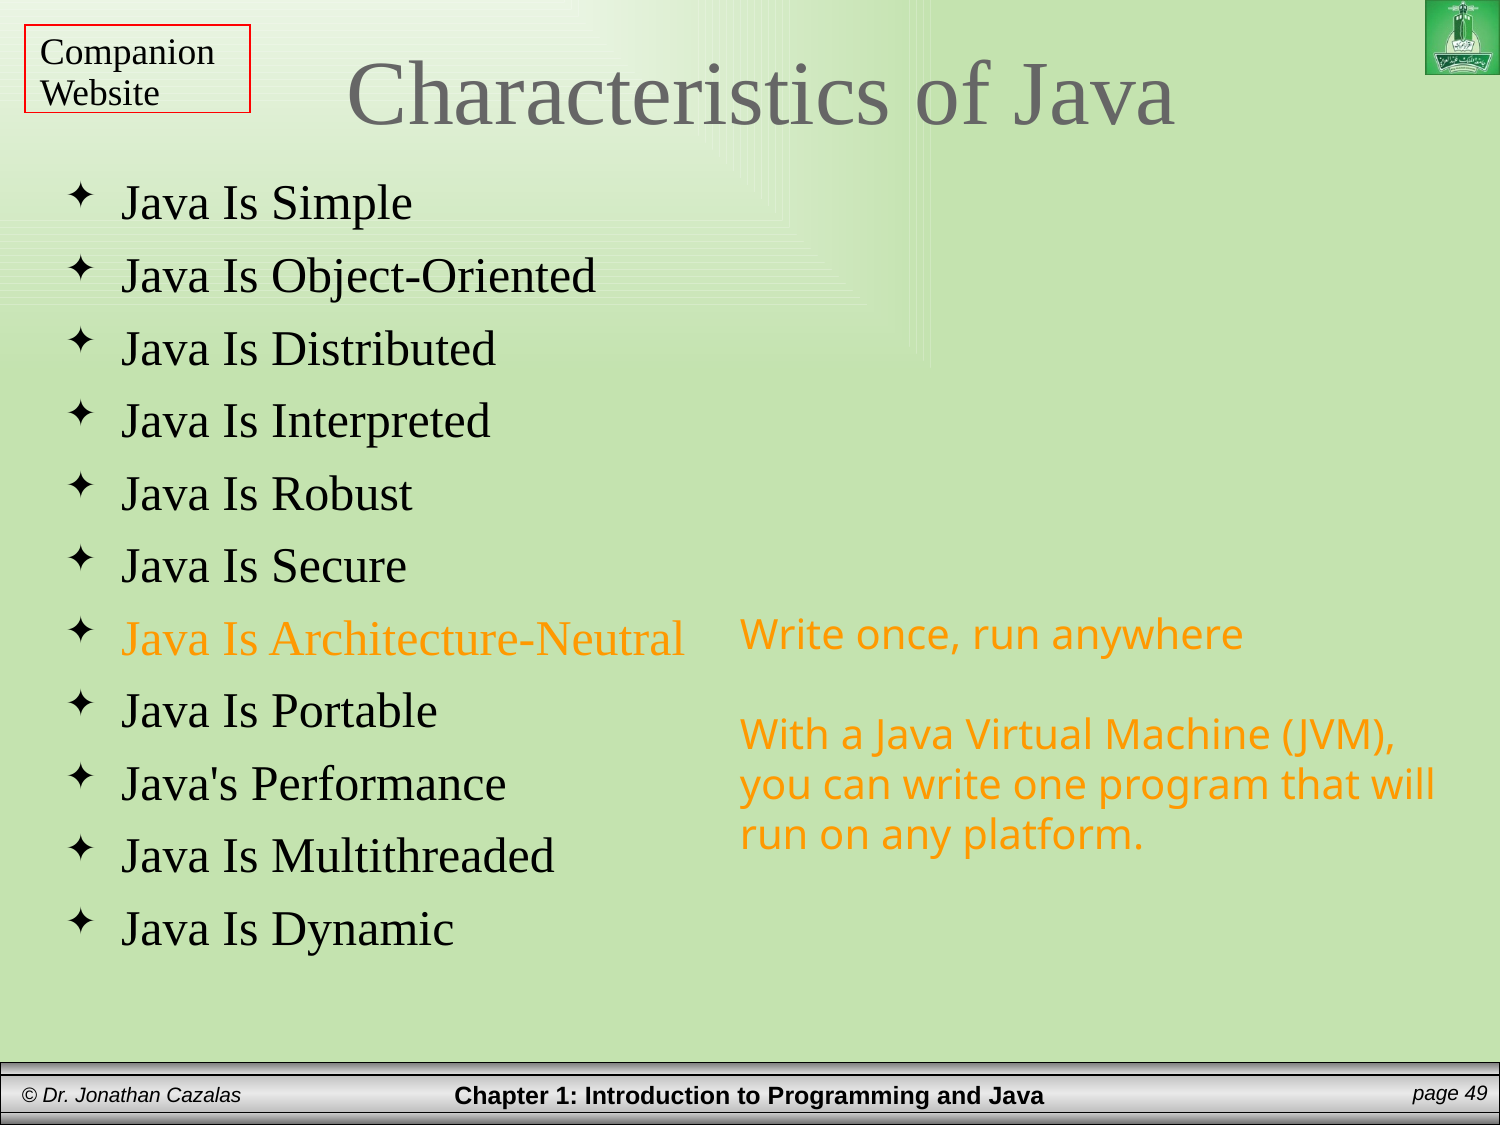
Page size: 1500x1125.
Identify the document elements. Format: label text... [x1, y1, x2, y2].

text_box Companion Website [24, 24, 250, 113]
text_box Write once, run anywhere With a Java Virtual Machine (JVM), you can write one program that will run on any platform. [724, 600, 1475, 866]
picture [1425, 0, 1500, 75]
text_box Characteristics of Java [112, 37, 1413, 138]
text_box Java Is Simple Java Is Object-Oriented Java Is Distributed Java Is Interpreted Java Is Robust Java Is Secure Java Is Architecture-Neutral Java Is Portable Java's Performance Java Is Multithreaded Java Is Dynamic [49, 162, 713, 1025]
